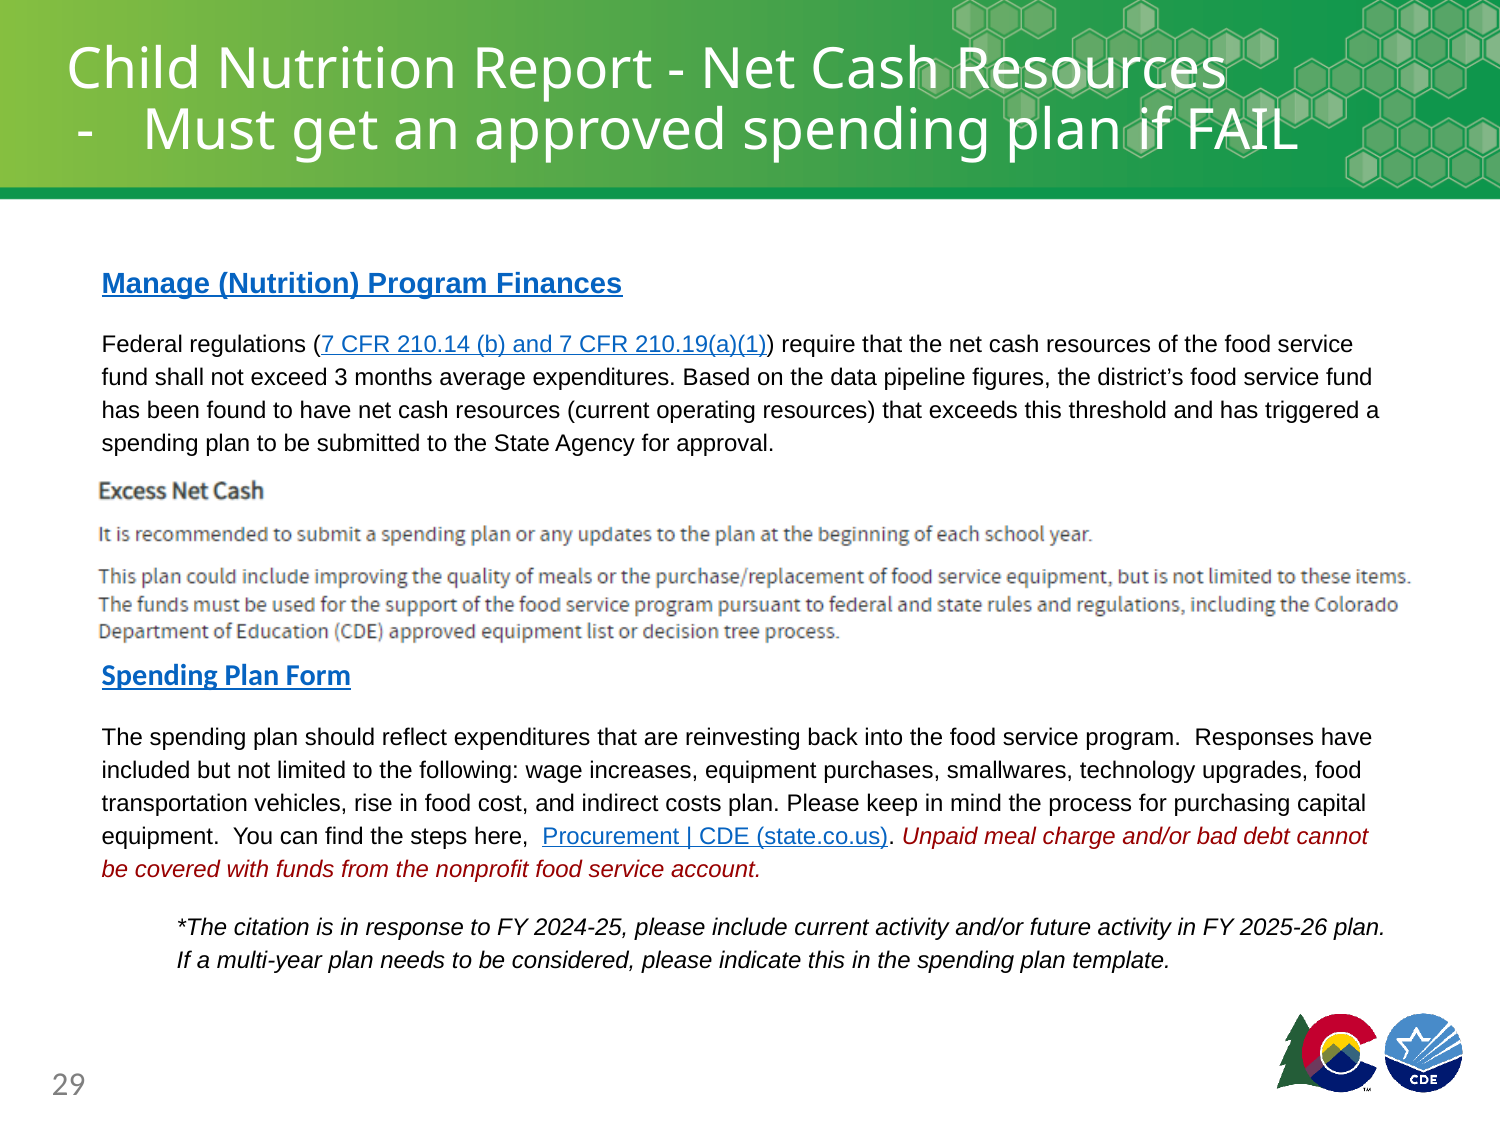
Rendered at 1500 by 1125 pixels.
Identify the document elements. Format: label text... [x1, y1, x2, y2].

picture [0, 0, 1500, 200]
slide_number 29 [36, 1054, 375, 1115]
list Manage (Nutrition) Program Finances Federal regulations (7 CFR 210.14 (b) and 7 CFR 210.19(a)(1)) require that the net cash resources of the food service fund shall not exceed 3 months average expenditures. Based on the data pipeline figures, the district’s food service fund has been found to have net cash resources (current operating resources) that exceeds this threshold and has triggered a spending plan to be submitted to the State Agency for approval. Spending Plan Form The spending plan should reflect expenditures that are reinvesting back into the food service program. Responses have included but not limited to the following: wage increases, equipment purchases, smallwares, technology upgrades, food transportation vehicles, rise in food cost, and indirect costs plan. Please keep in mind the process for purchasing capital equipment. You can find the steps here, Procurement | CDE (state.co.us). Unpaid meal charge and/or bad debt cannot be covered with funds from the nonprofit food service account. *The citation is in response to FY 2024-25, please include current activity and/or future activity in FY 2025-26 plan. If a multi-year plan needs to be considered, please indicate this in the spending plan template. [101, 258, 1396, 472]
picture [85, 473, 1415, 651]
list Manage (Nutrition) Program Finances Federal regulations (7 CFR 210.14 (b) and 7 CFR 210.19(a)(1)) require that the net cash resources of the food service fund shall not exceed 3 months average expenditures. Based on the data pipeline figures, the district’s food service fund has been found to have net cash resources (current operating resources) that exceeds this threshold and has triggered a spending plan to be submitted to the State Agency for approval. Spending Plan Form The spending plan should reflect expenditures that are reinvesting back into the food service program. Responses have included but not limited to the following: wage increases, equipment purchases, smallwares, technology upgrades, food transportation vehicles, rise in food cost, and indirect costs plan. Please keep in mind the process for purchasing capital equipment. You can find the steps here, Procurement | CDE (state.co.us). Unpaid meal charge and/or bad debt cannot be covered with funds from the nonprofit food service account. *The citation is in response to FY 2024-25, please include current activity and/or future activity in FY 2025-26 plan. If a multi-year plan needs to be considered, please indicate this in the spending plan template. [101, 658, 1396, 1101]
title Child Nutrition Report - Net Cash Resources Must get an approved spending plan if FAIL [66, 39, 1411, 164]
picture [1396, 1012, 1463, 1093]
